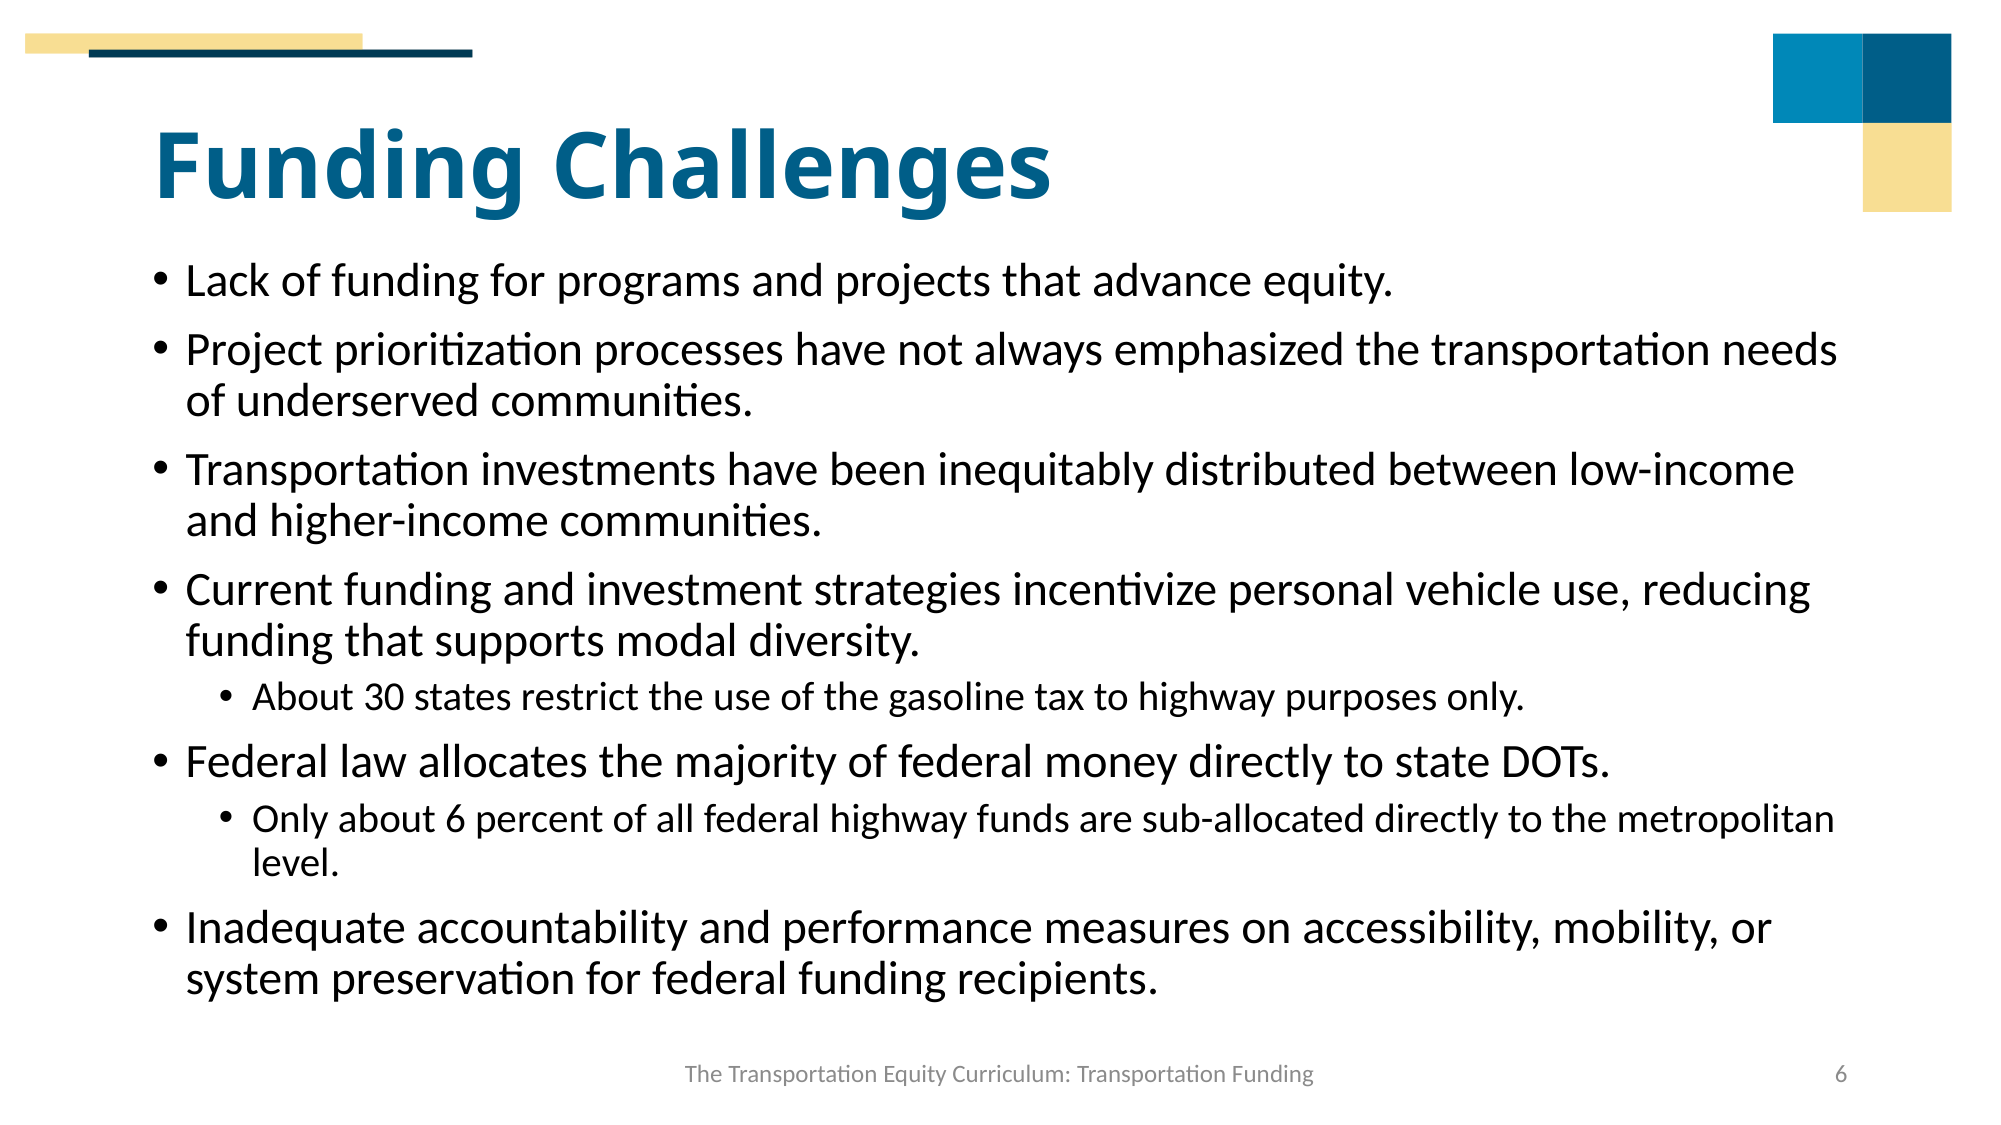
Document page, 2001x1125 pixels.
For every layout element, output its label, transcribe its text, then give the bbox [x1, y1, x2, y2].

list Lack of funding for programs and projects that advance equity. Project prioritization processes have not always emphasized the transportation needs of underserved communities. Transportation investments have been inequitably distributed between low-income and higher-income communities. Current funding and investment strategies incentivize personal vehicle use, reducing funding that supports modal diversity. About 30 states restrict the use of the gasoline tax to highway purposes only. Federal law allocates the majority of federal money directly to state DOTs. Only about 6 percent of all federal highway funds are sub-allocated directly to the metropolitan level. Inadequate accountability and performance measures on accessibility, mobility, or system preservation for federal funding recipients. [137, 247, 1863, 1014]
title Funding Challenges [137, 59, 1863, 247]
slide_number 6 [1412, 1042, 1863, 1103]
footer The Transportation Equity Curriculum: Transportation Funding [662, 1042, 1338, 1103]
